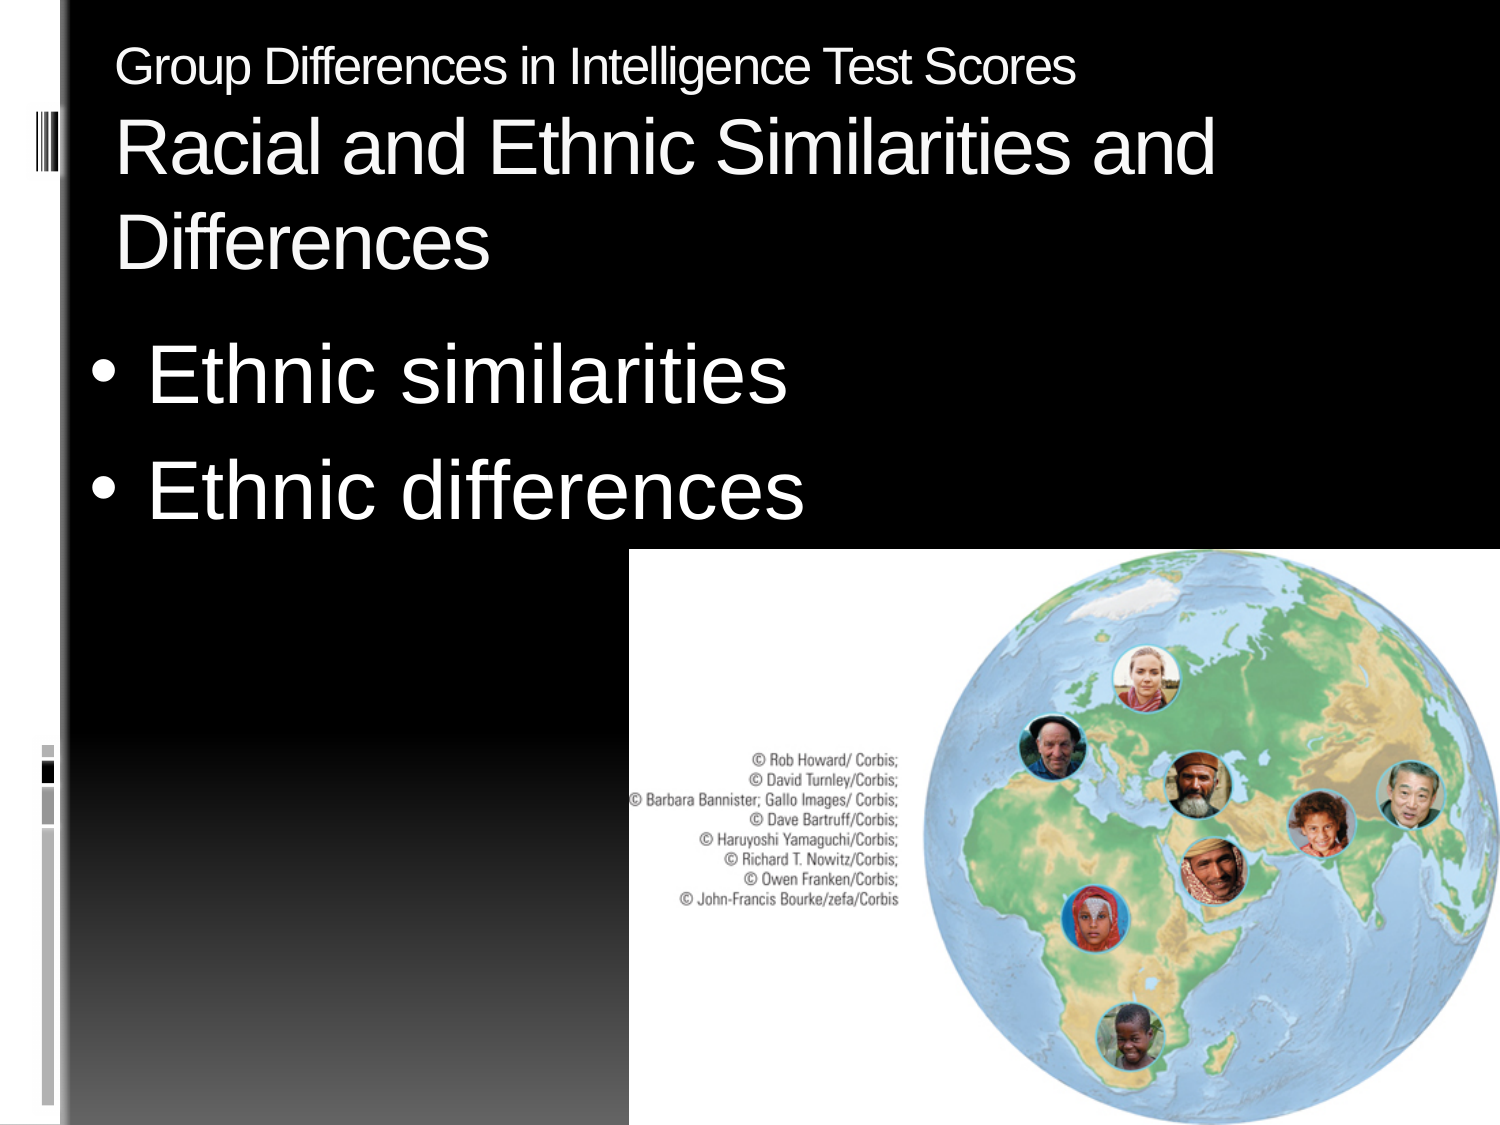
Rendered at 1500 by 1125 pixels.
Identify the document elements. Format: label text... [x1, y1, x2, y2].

text_box Ethnic similarities Ethnic differences [74, 312, 1425, 1055]
picture [629, 549, 1500, 1125]
title Group Differences in Intelligence Test Scores Racial and Ethnic Similarities and Differences [99, 24, 1500, 293]
